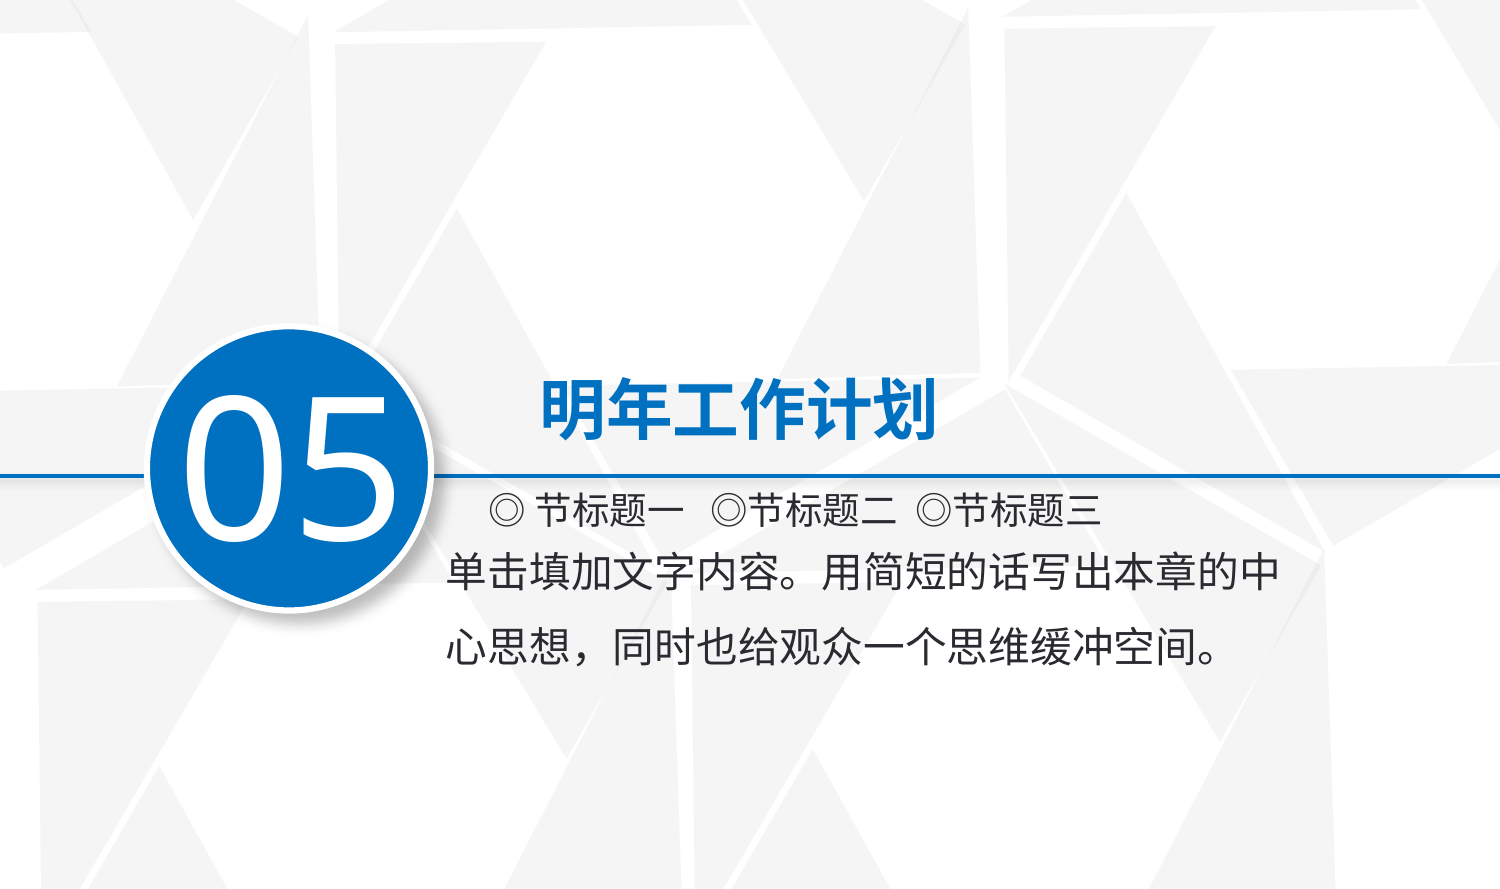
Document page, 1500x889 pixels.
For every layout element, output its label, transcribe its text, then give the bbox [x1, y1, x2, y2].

text_box ◎节标题一 ◎节标题二 ◎节标题三 [473, 488, 1176, 540]
text_box 单击填加文字内容。用简短的话写出本章的中心思想，同时也给观众一个思维缓冲空间。 [430, 513, 1304, 679]
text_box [146, 326, 432, 611]
text_box 明年工作计划 [524, 360, 1188, 455]
